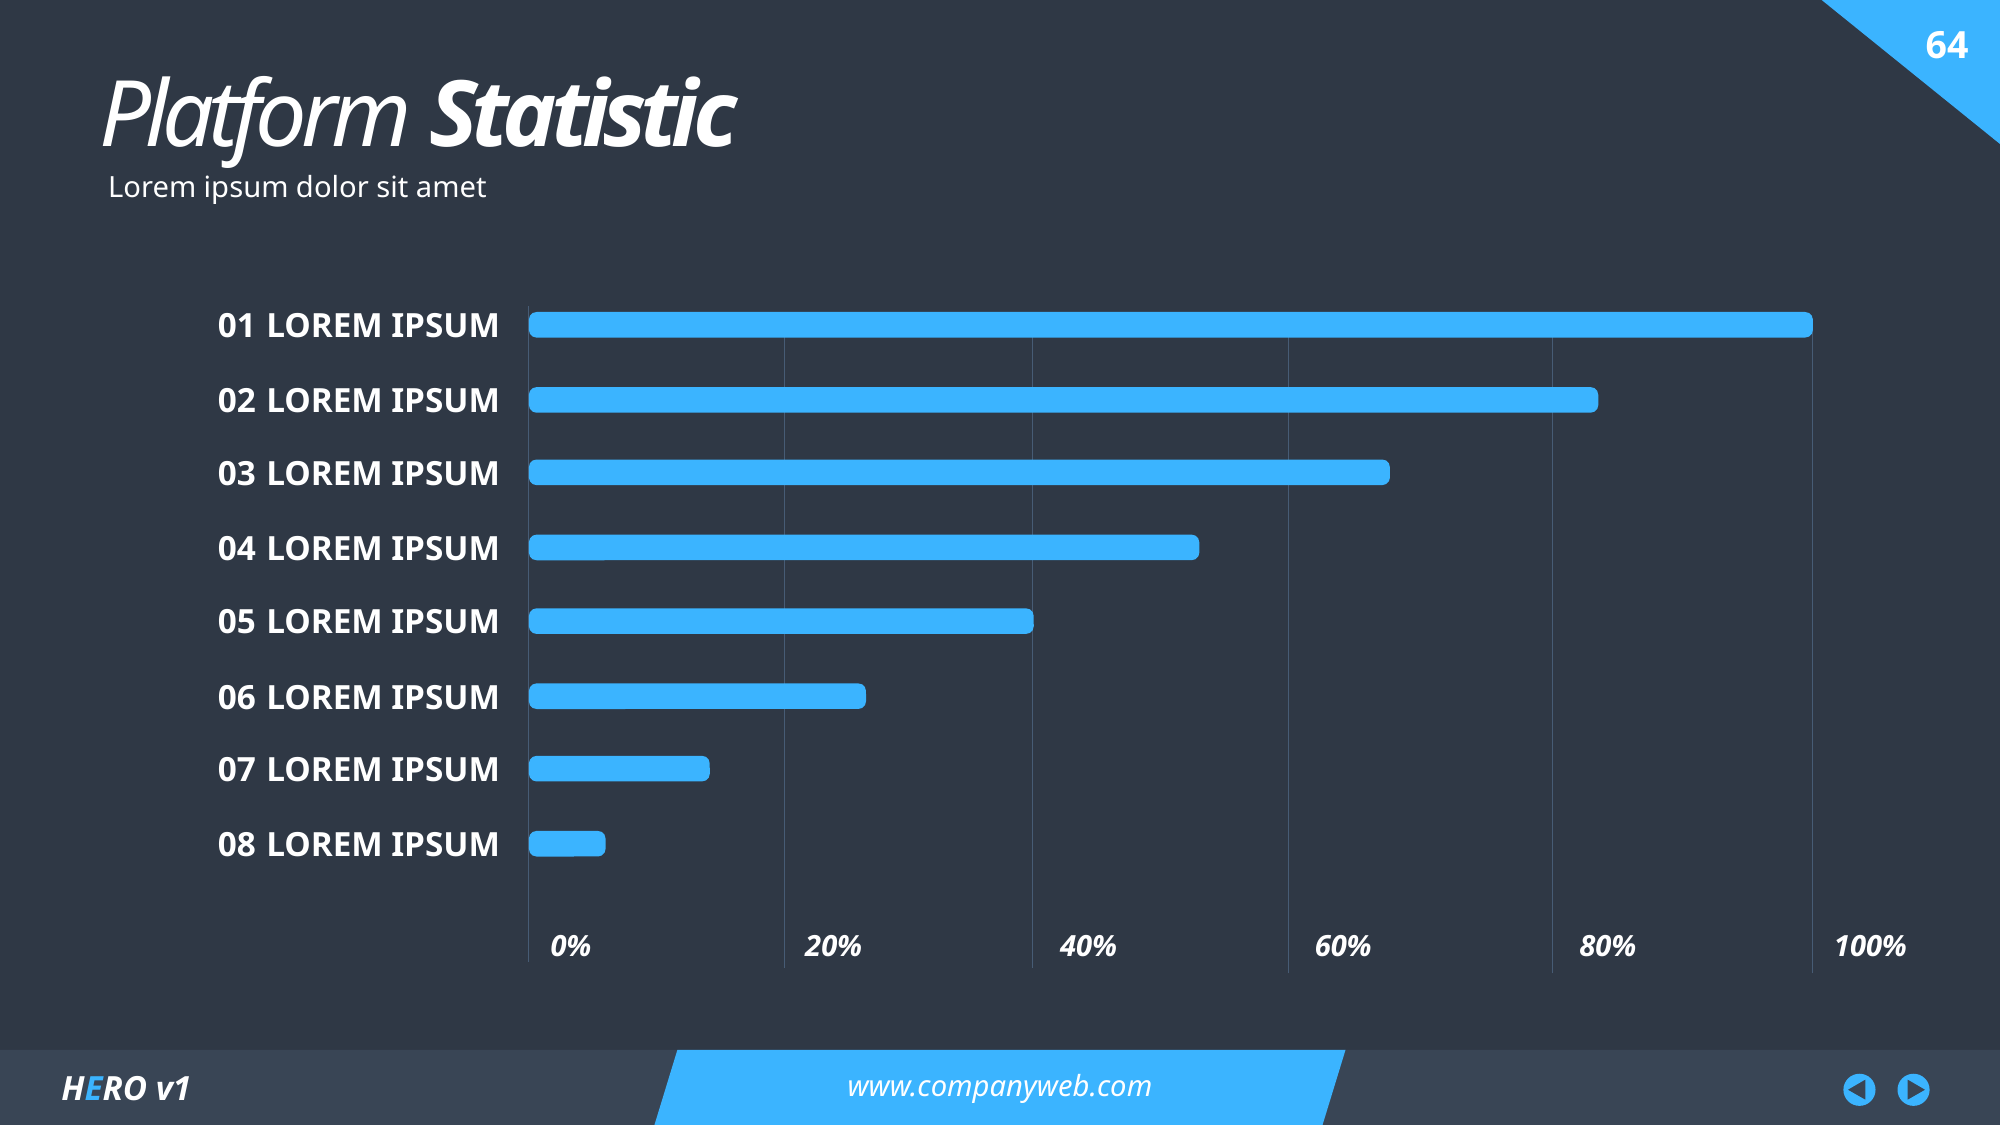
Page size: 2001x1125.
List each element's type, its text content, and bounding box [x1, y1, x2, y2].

text_box Lorem ipsum dolor sit amet [93, 169, 785, 207]
text_box Platform Statistic [84, 63, 1171, 169]
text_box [199, 296, 1935, 974]
